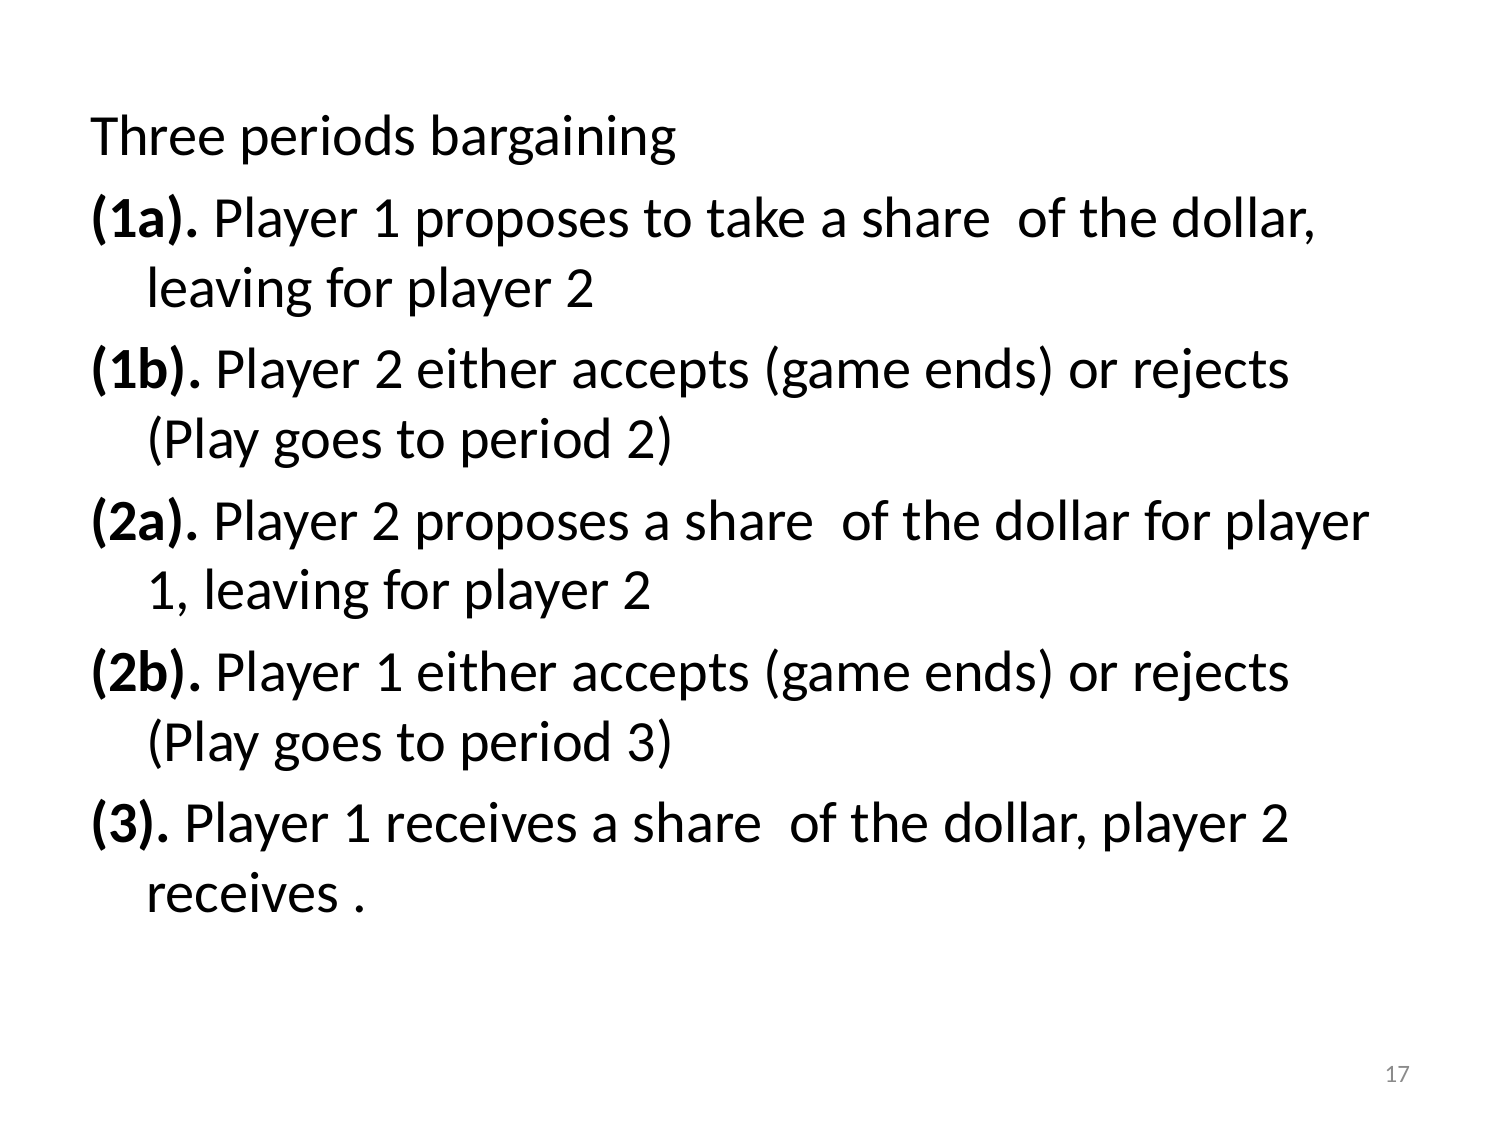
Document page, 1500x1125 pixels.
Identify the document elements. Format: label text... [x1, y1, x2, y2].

slide_number 17 [1074, 1042, 1425, 1103]
